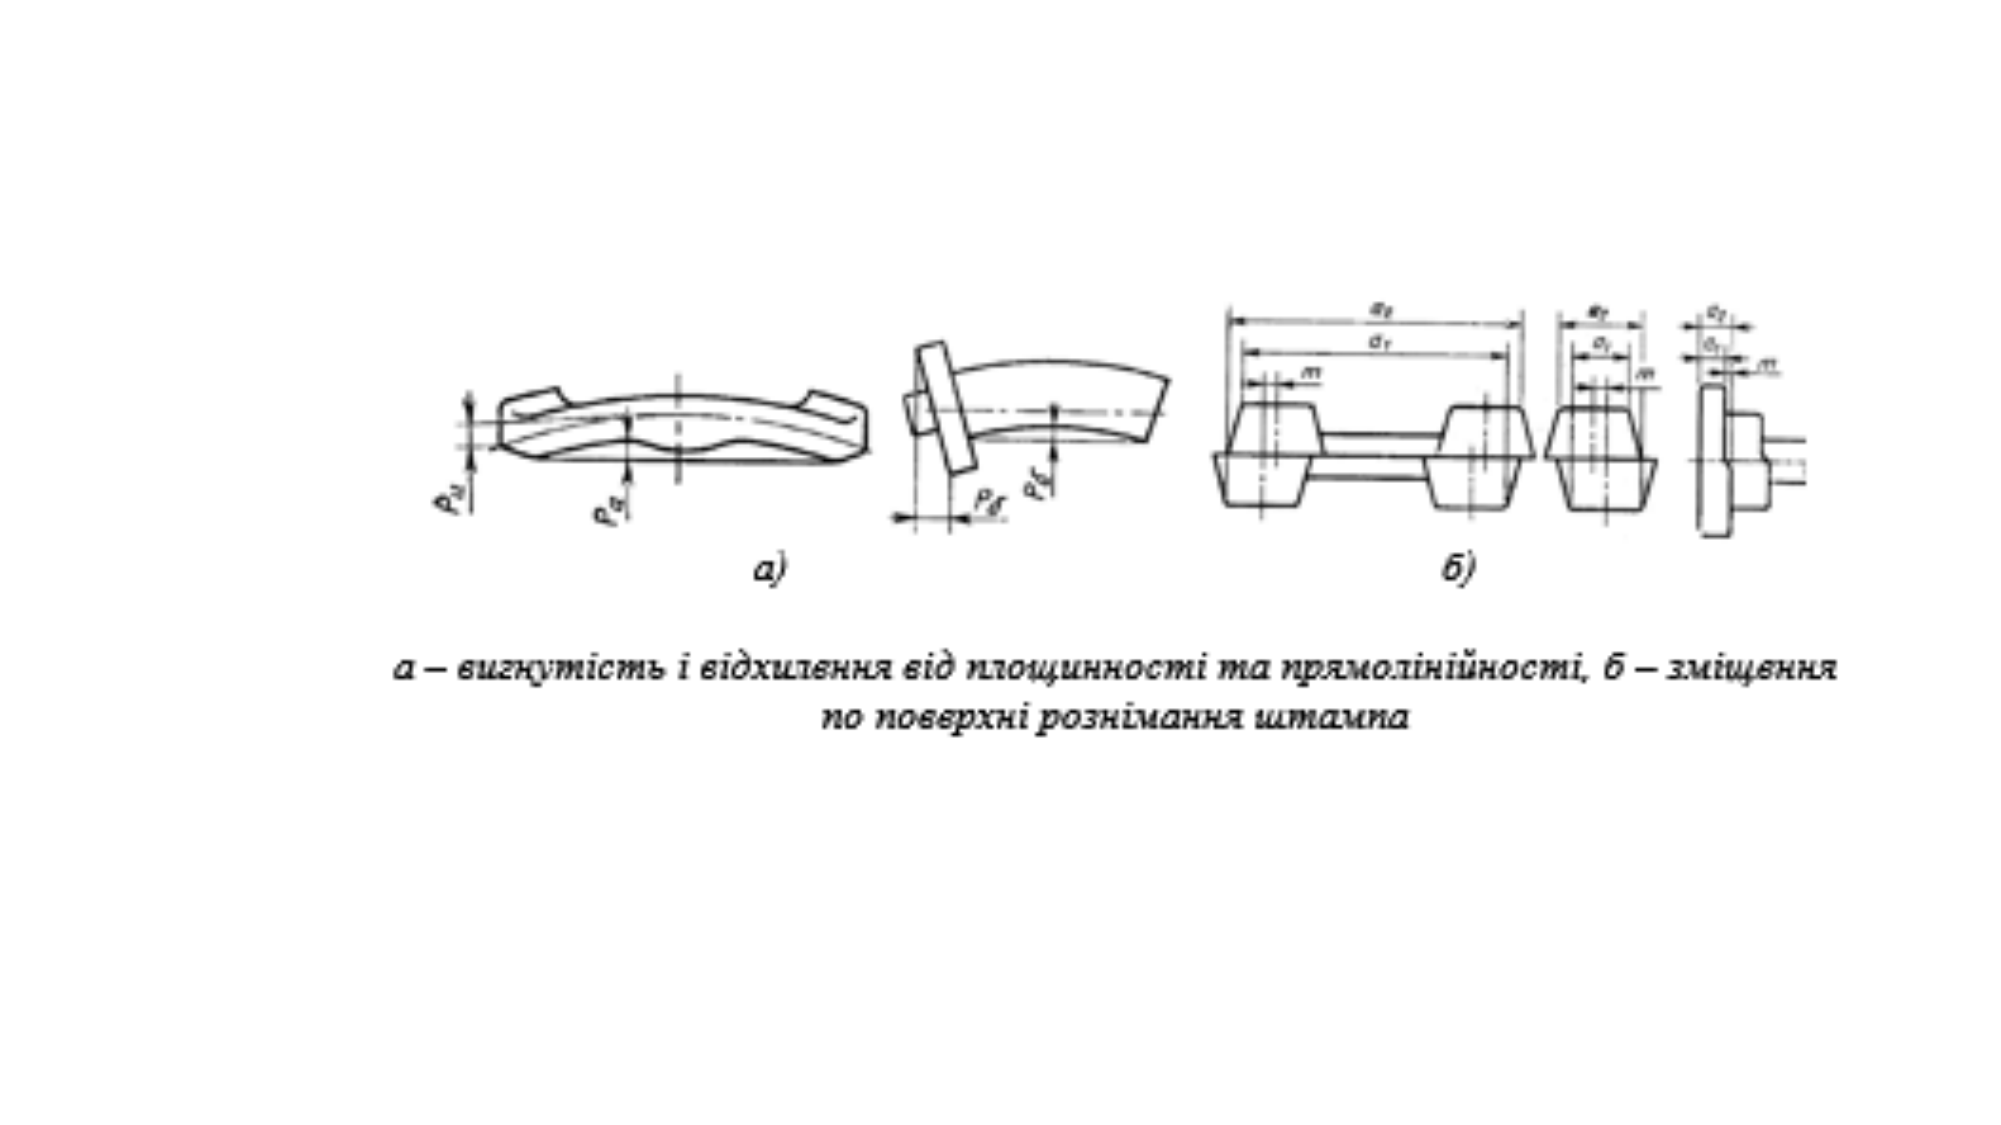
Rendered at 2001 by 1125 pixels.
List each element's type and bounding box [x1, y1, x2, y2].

picture [319, 262, 1891, 772]
